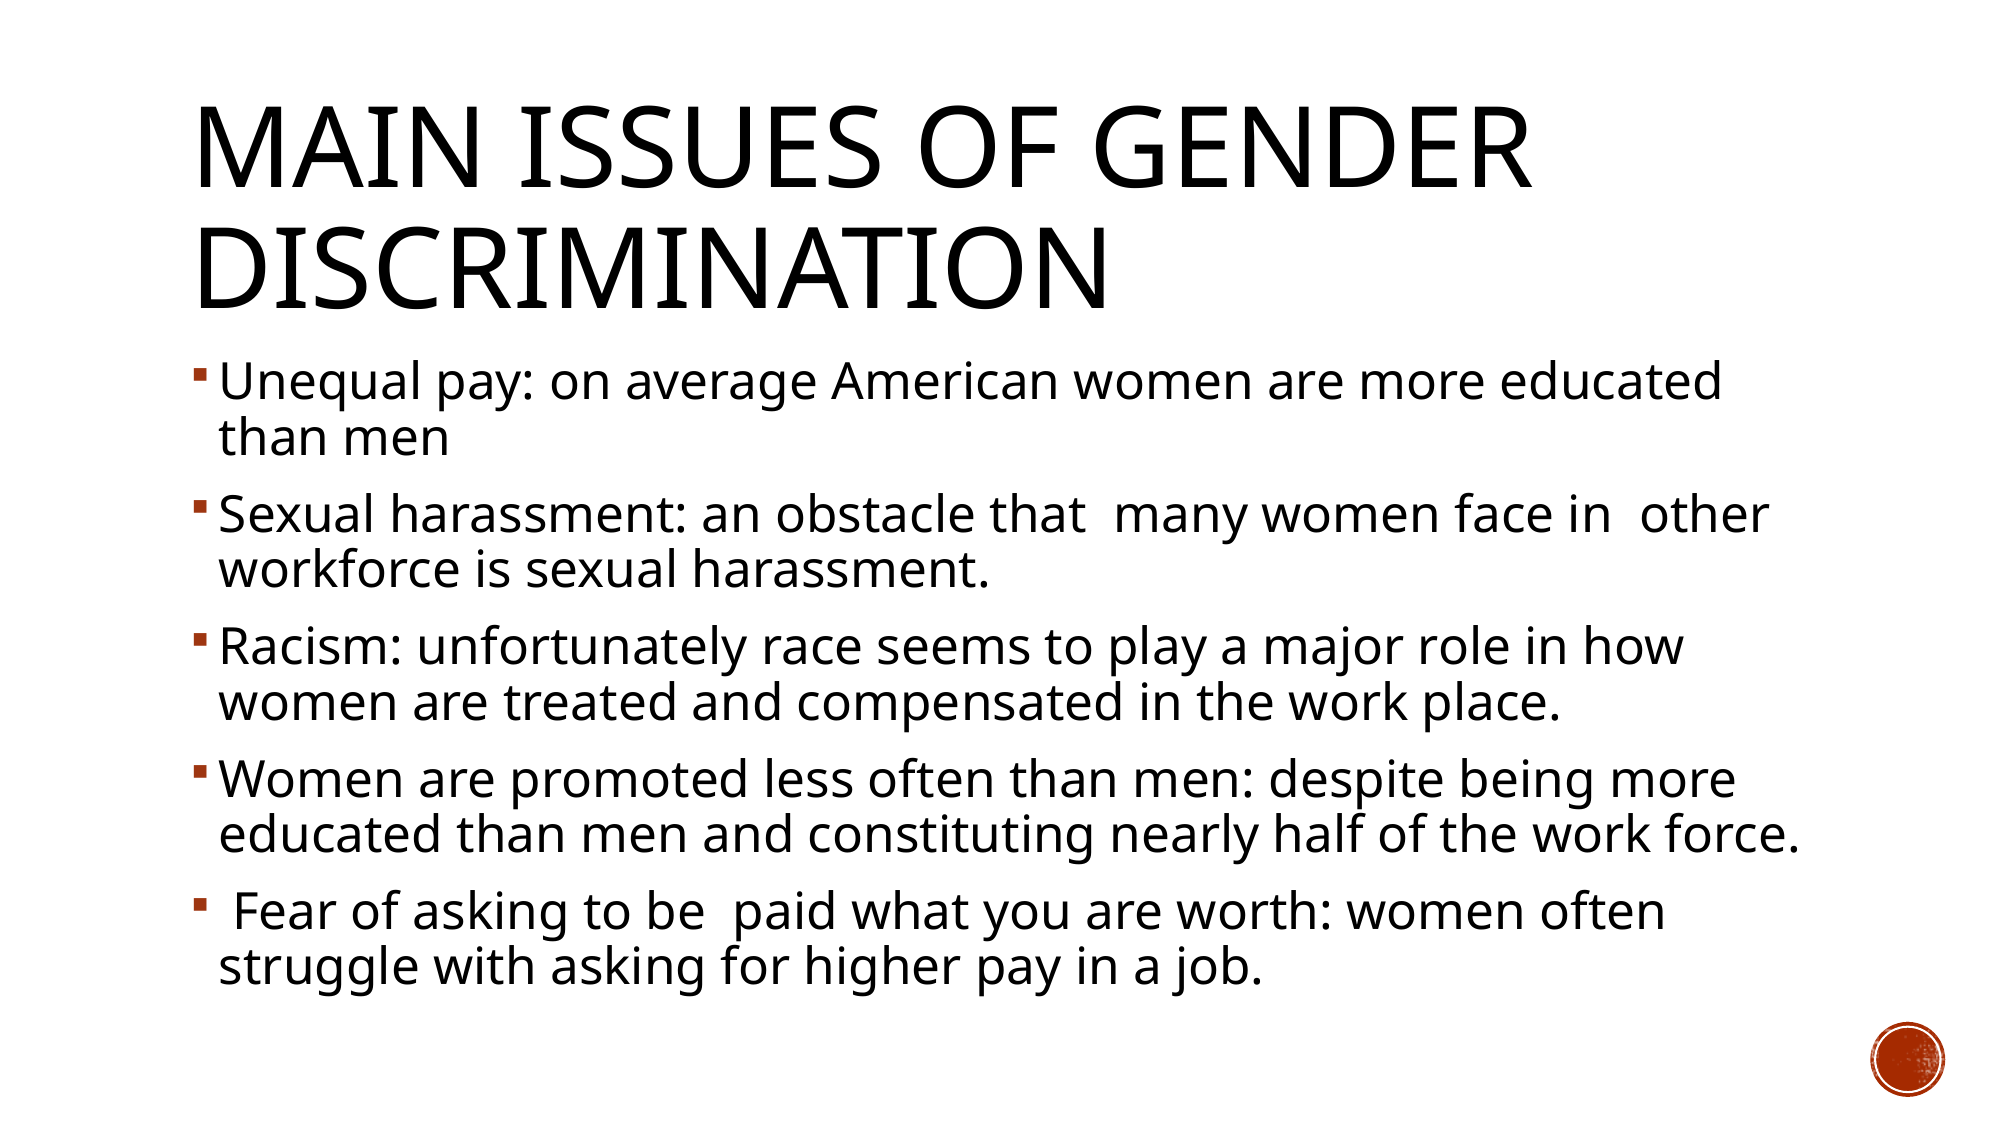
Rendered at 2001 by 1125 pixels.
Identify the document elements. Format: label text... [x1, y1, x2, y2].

list Unequal pay: on average American women are more educated than men Sexual harassment: an obstacle that many women face in other workforce is sexual harassment. Racism: unfortunately race seems to play a major role in how women are treated and compensated in the work place. Women are promoted less often than men: despite being more educated than men and constituting nearly half of the work force. Fear of asking to be paid what you are worth: women often struggle with asking for higher pay in a job. [175, 348, 1826, 1013]
title Main issues of gender discrimination [175, 79, 1826, 344]
